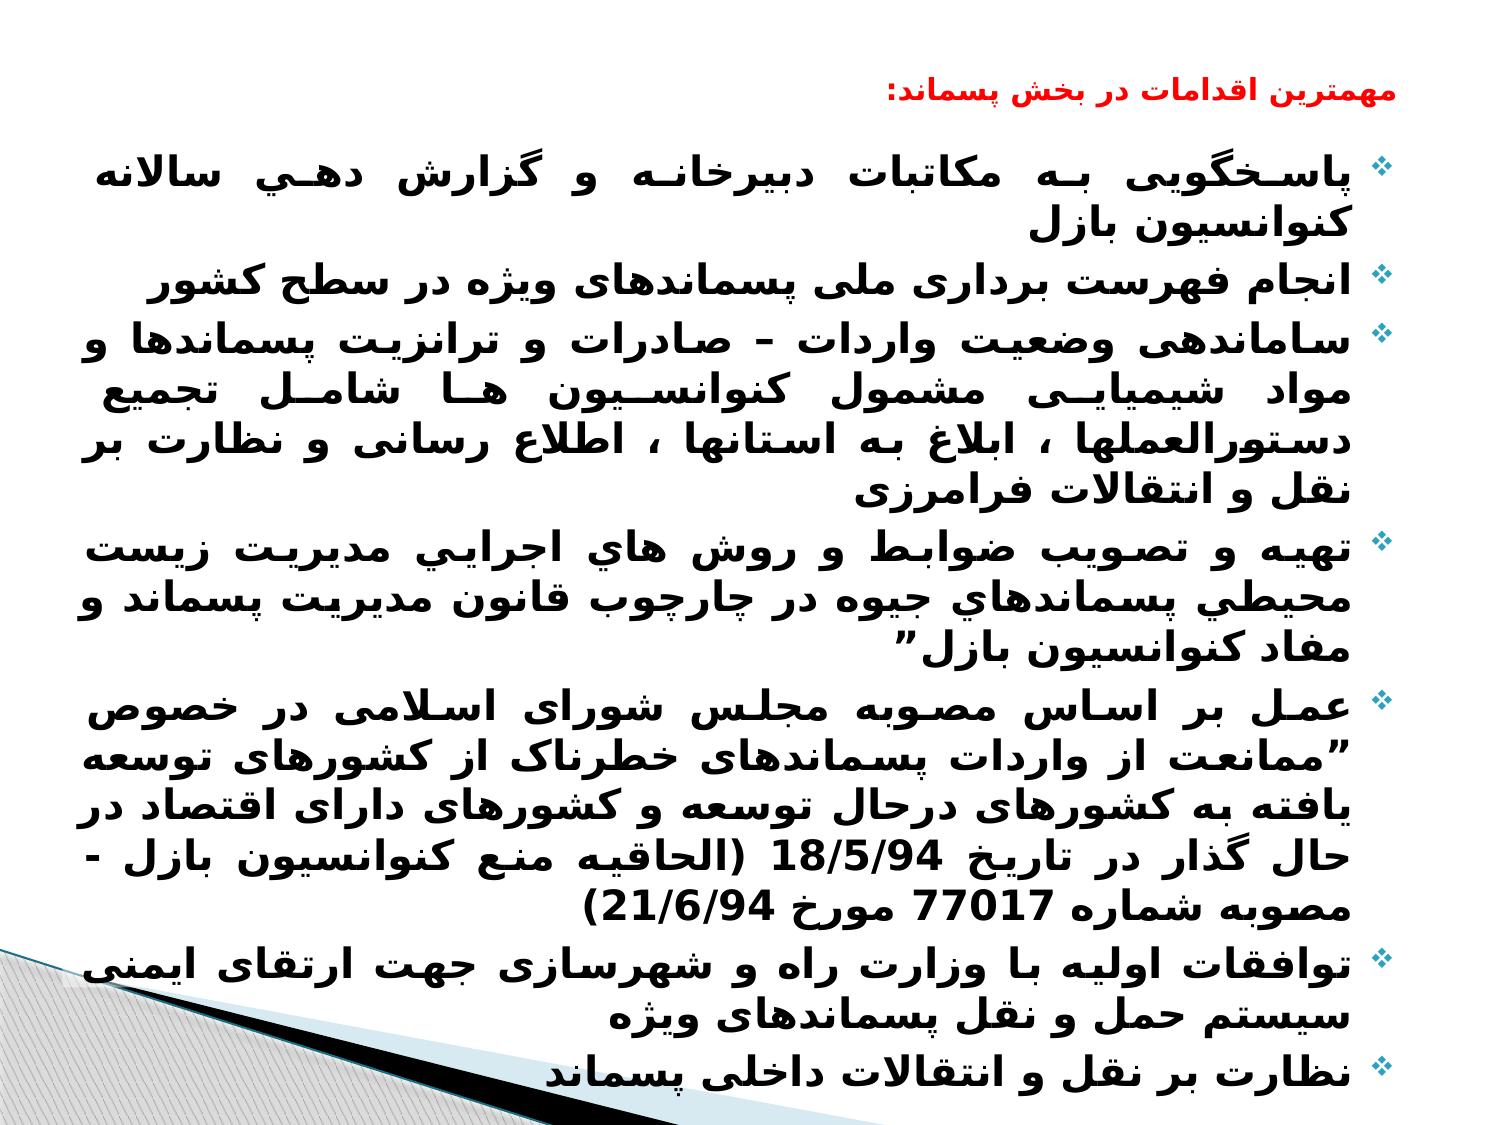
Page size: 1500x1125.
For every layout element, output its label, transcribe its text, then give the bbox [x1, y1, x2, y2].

title مهمترین اقدامات در بخش پسماند: [474, 62, 1413, 150]
list پاسخگویی به مکاتبات دبیرخانه و گزارش دهي سالانه كنوانسيون بازل انجام فهرست برداری ملی پسماندهای ویژه در سطح کشور ساماندهی وضعیت واردات – صادرات و ترانزیت پسماندها و مواد شیمیایی مشمول کنوانسیون ها شامل تجمیع دستورالعملها ، ابلاغ به استانها ، اطلاع رسانی و نظارت بر نقل و انتقالات فرامرزی تهیه و تصویب ضوابط و روش هاي اجرایي مدیریت زیست محیطي پسماندهاي جیوه در چارچوب قانون مدیریت پسماند و مفاد كنوانسیون بازل” عمل بر اساس مصوبه مجلس شورای اسلامی در خصوص ”ممانعت از واردات پسماندهای خطرناک از کشورهای توسعه یافته به کشورهای درحال توسعه و کشورهای دارای اقتصاد در حال گذار در تاریخ 18/5/94 (الحاقیه منع کنوانسیون بازل - مصوبه شماره 77017 مورخ 21/6/94) توافقات اولیه با وزارت راه و شهرسازی جهت ارتقای ایمنی سیستم حمل و نقل پسماندهای ویژه نظارت بر نقل و انتقالات داخلی پسماند [62, 137, 1428, 988]
